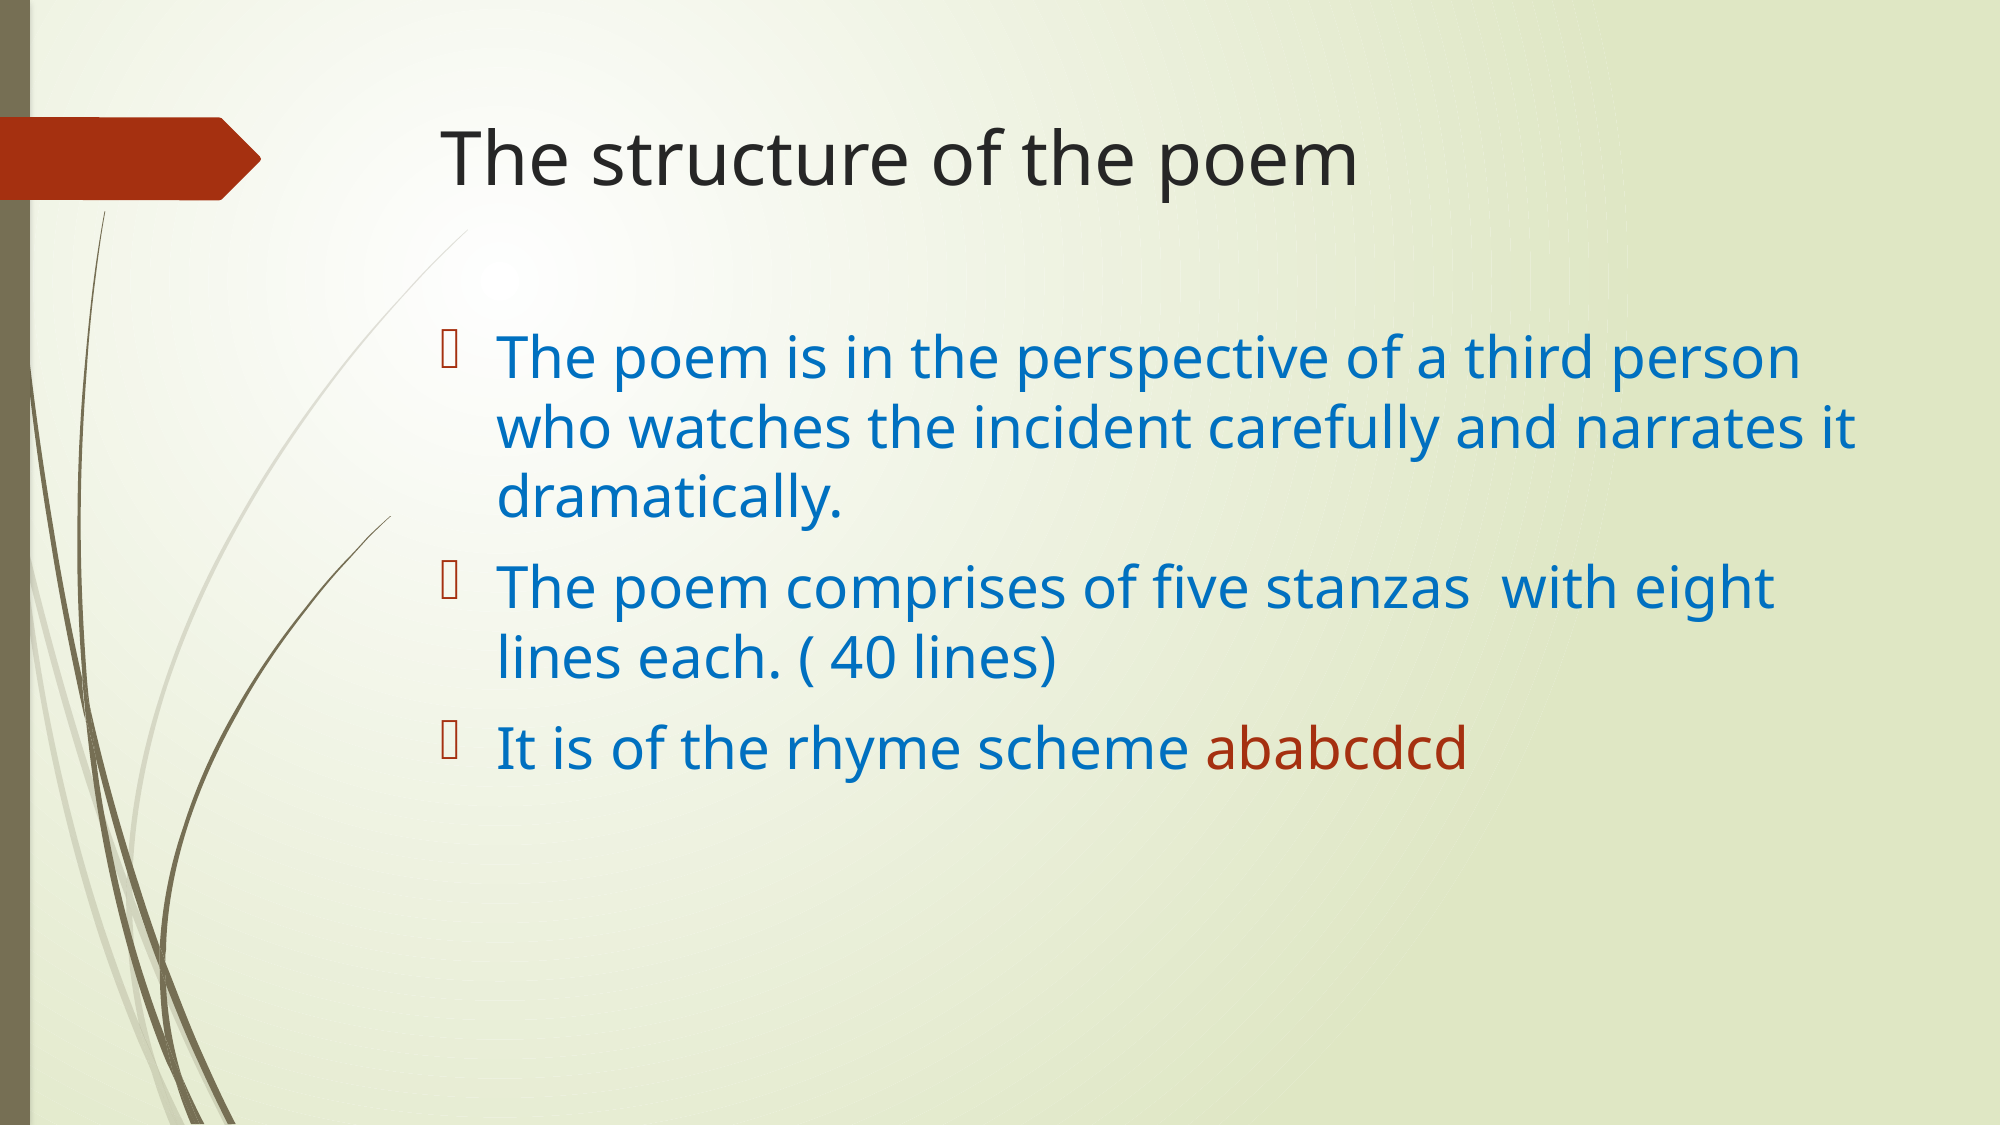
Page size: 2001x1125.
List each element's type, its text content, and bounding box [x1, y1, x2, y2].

list The poem is in the perspective of a third person who watches the incident carefully and narrates it dramatically. The poem comprises of five stanzas with eight lines each. ( 40 lines) It is of the rhyme scheme ababcdcd [424, 312, 1888, 852]
title The structure of the poem [425, 102, 1888, 312]
